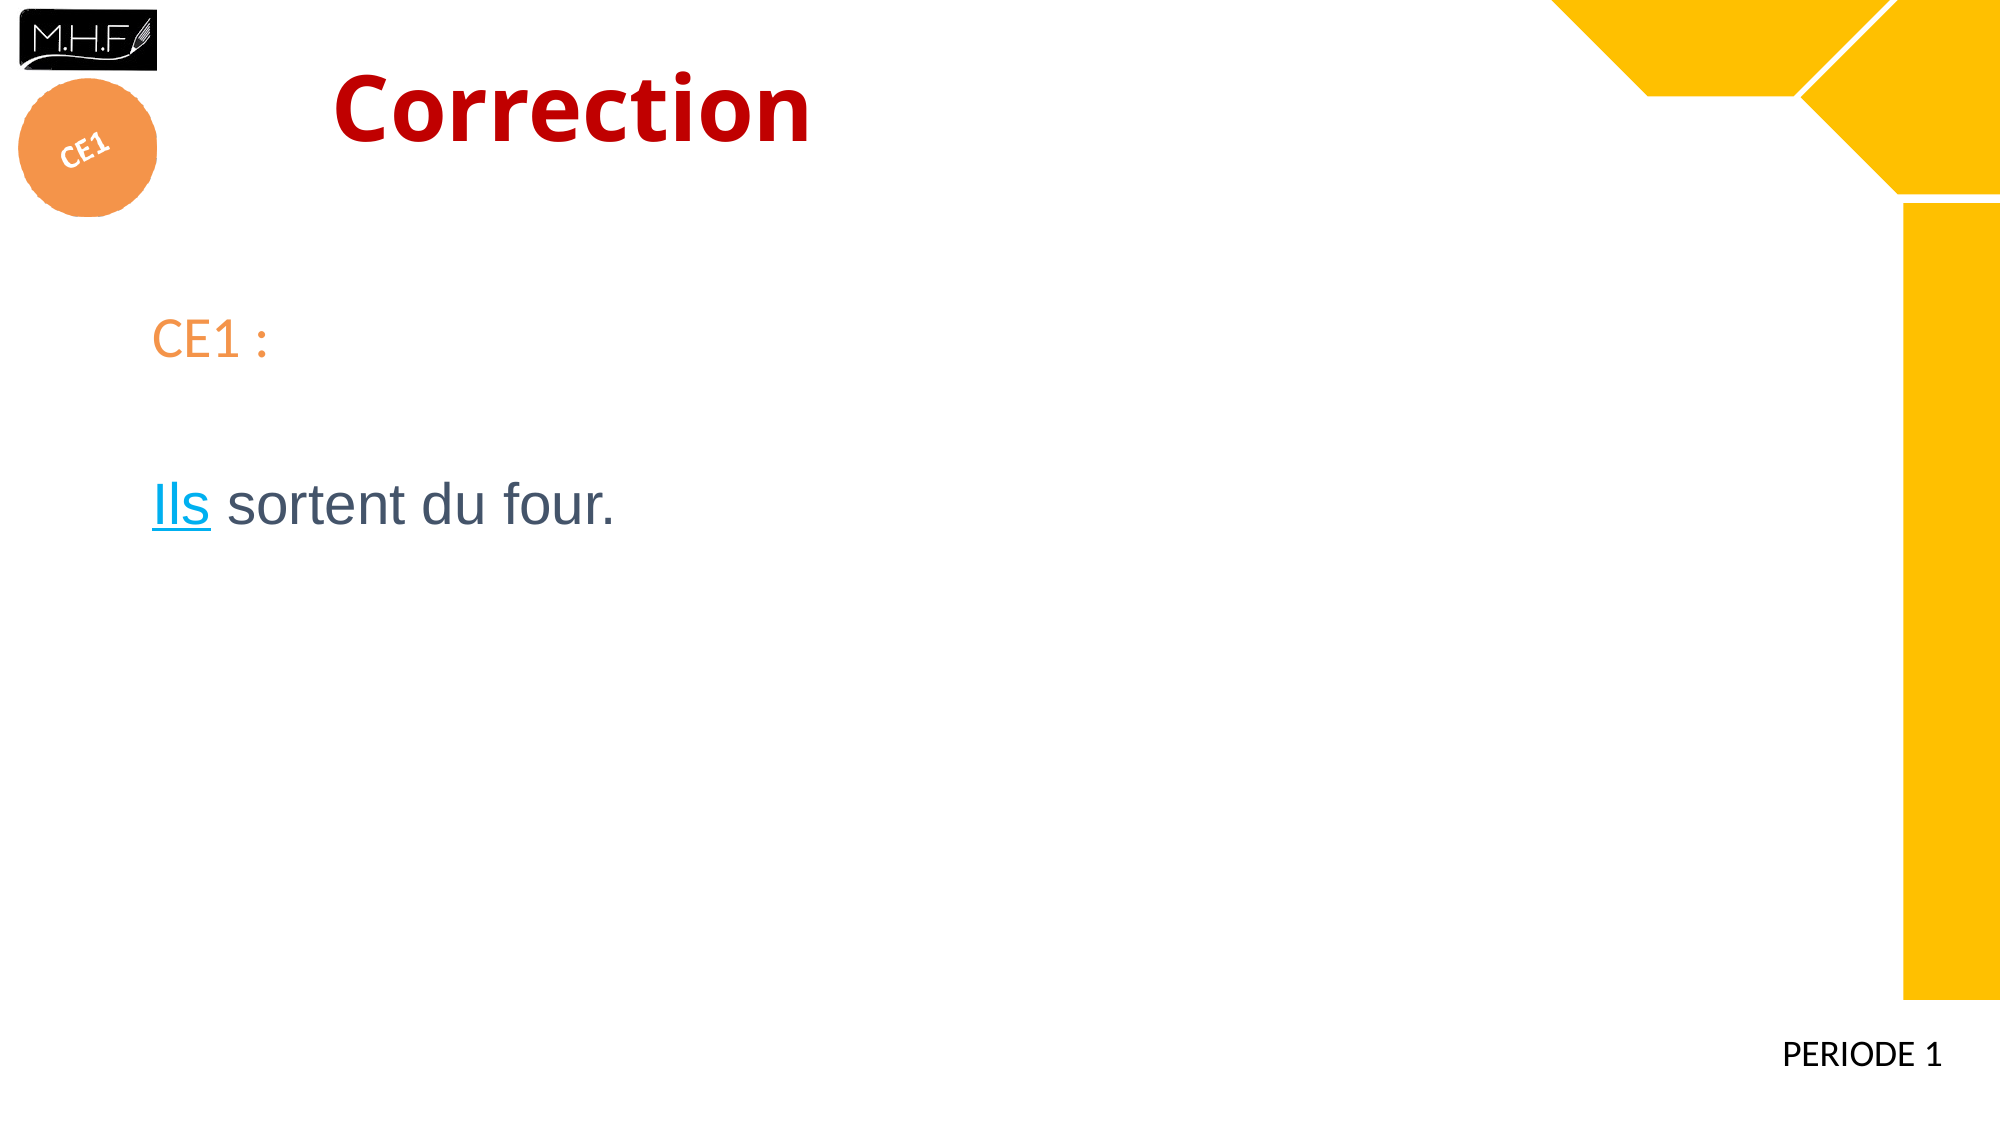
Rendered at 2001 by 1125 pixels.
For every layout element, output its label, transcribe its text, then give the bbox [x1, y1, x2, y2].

text_box PERIODE 1 [1362, 1021, 1967, 1125]
picture [18, 78, 157, 218]
list CE1 : Ils sortent du four. [137, 299, 1863, 1014]
text_box [1549, 0, 1892, 98]
text_box [1799, 0, 2000, 196]
picture [16, 7, 157, 74]
title Correction [316, 3, 1863, 221]
text_box [1902, 202, 2000, 1001]
